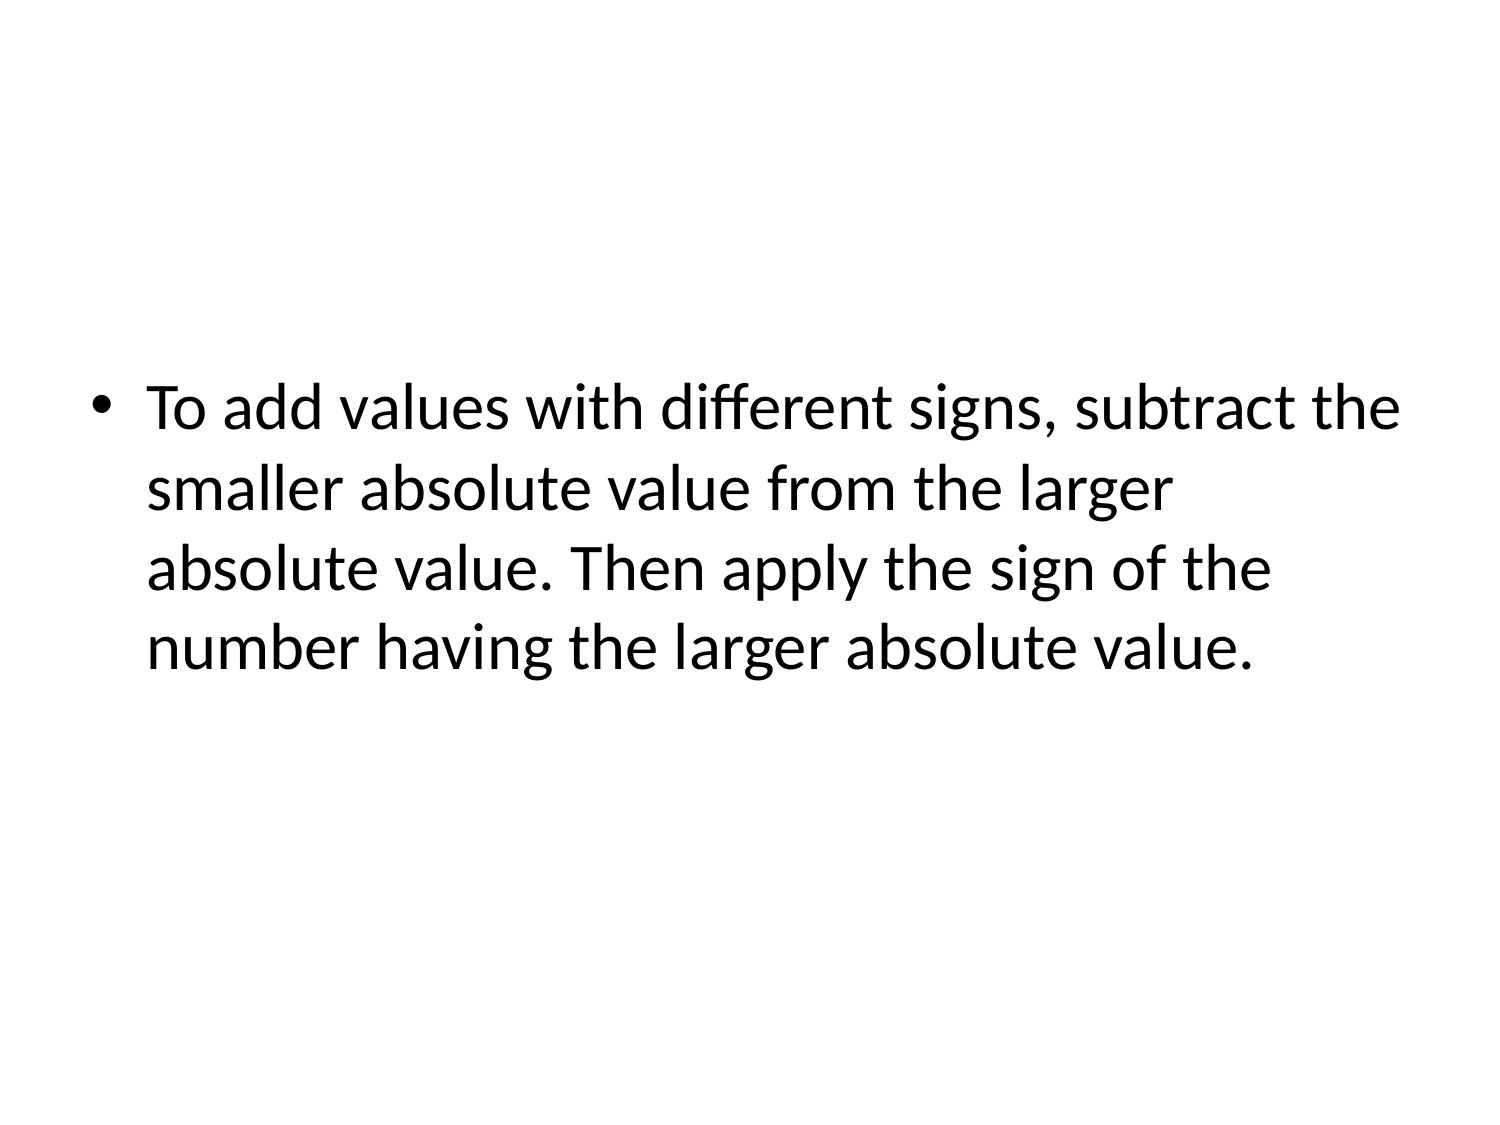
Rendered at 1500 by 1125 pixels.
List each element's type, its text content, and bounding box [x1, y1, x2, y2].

list To add values with different signs, subtract the smaller absolute value from the larger absolute value. Then apply the sign of the number having the larger absolute value. [75, 262, 1425, 1005]
